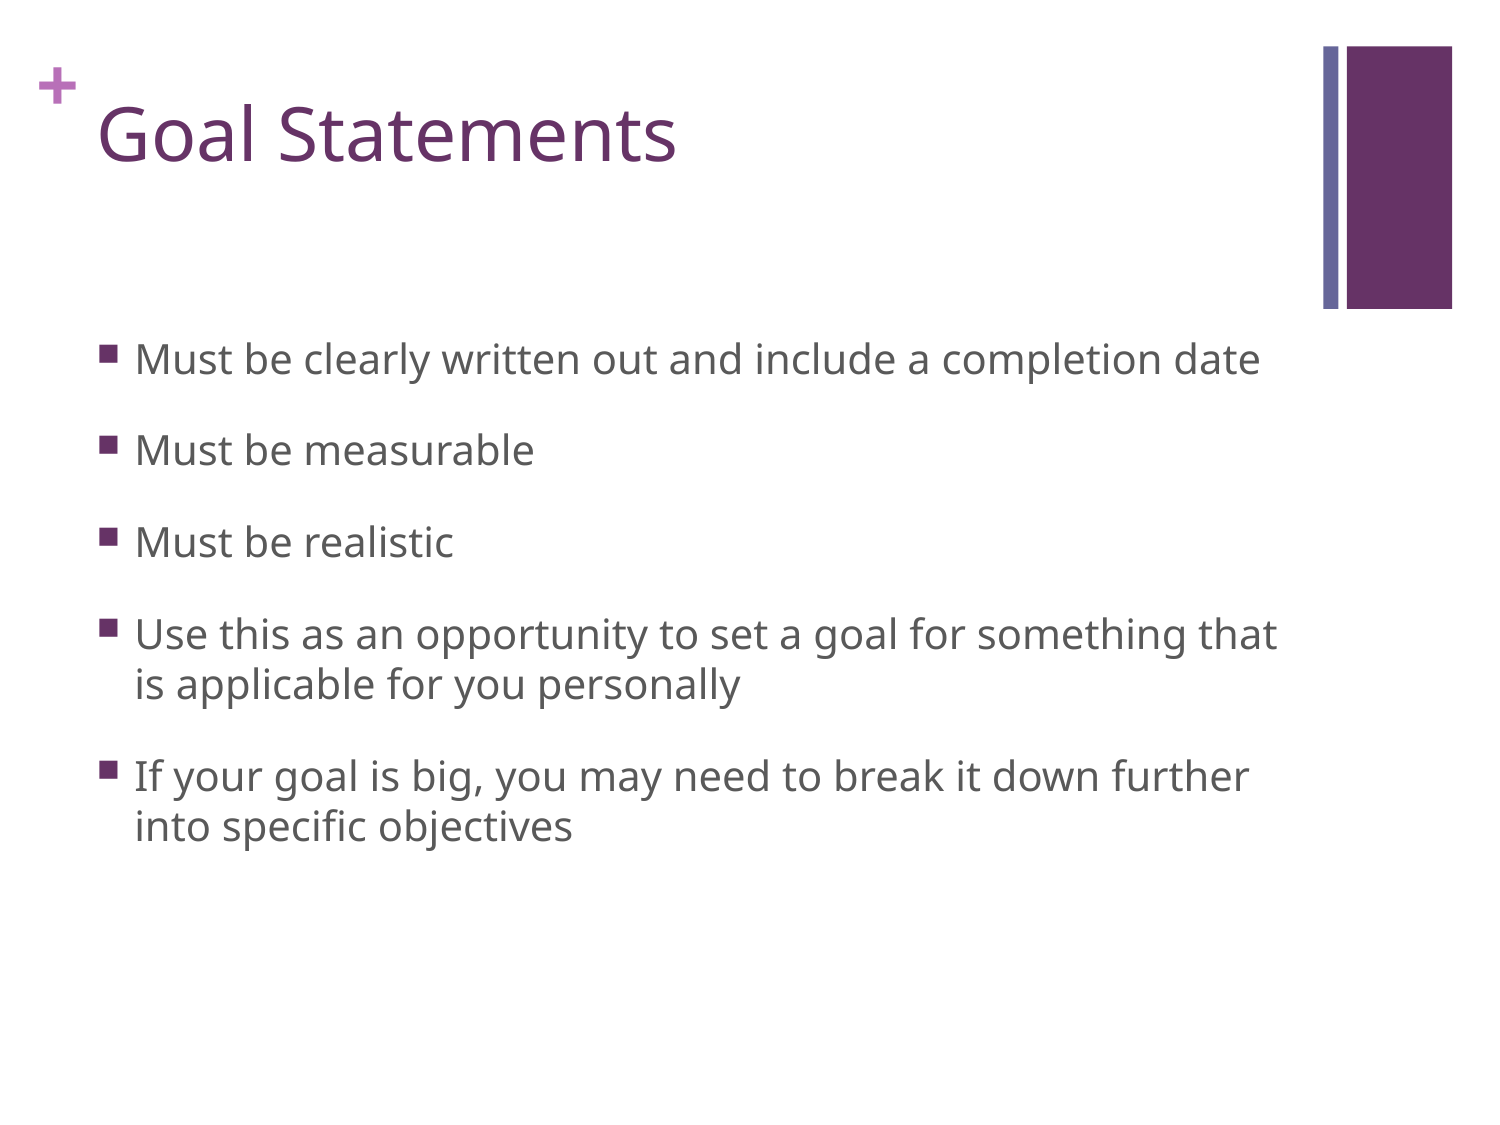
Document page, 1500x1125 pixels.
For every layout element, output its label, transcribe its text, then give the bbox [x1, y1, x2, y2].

title Goal Statements [81, 79, 1322, 263]
list Must be clearly written out and include a completion date Must be measurable Must be realistic Use this as an opportunity to set a goal for something that is applicable for you personally If your goal is big, you may need to break it down further into specific objectives [81, 324, 1322, 1005]
